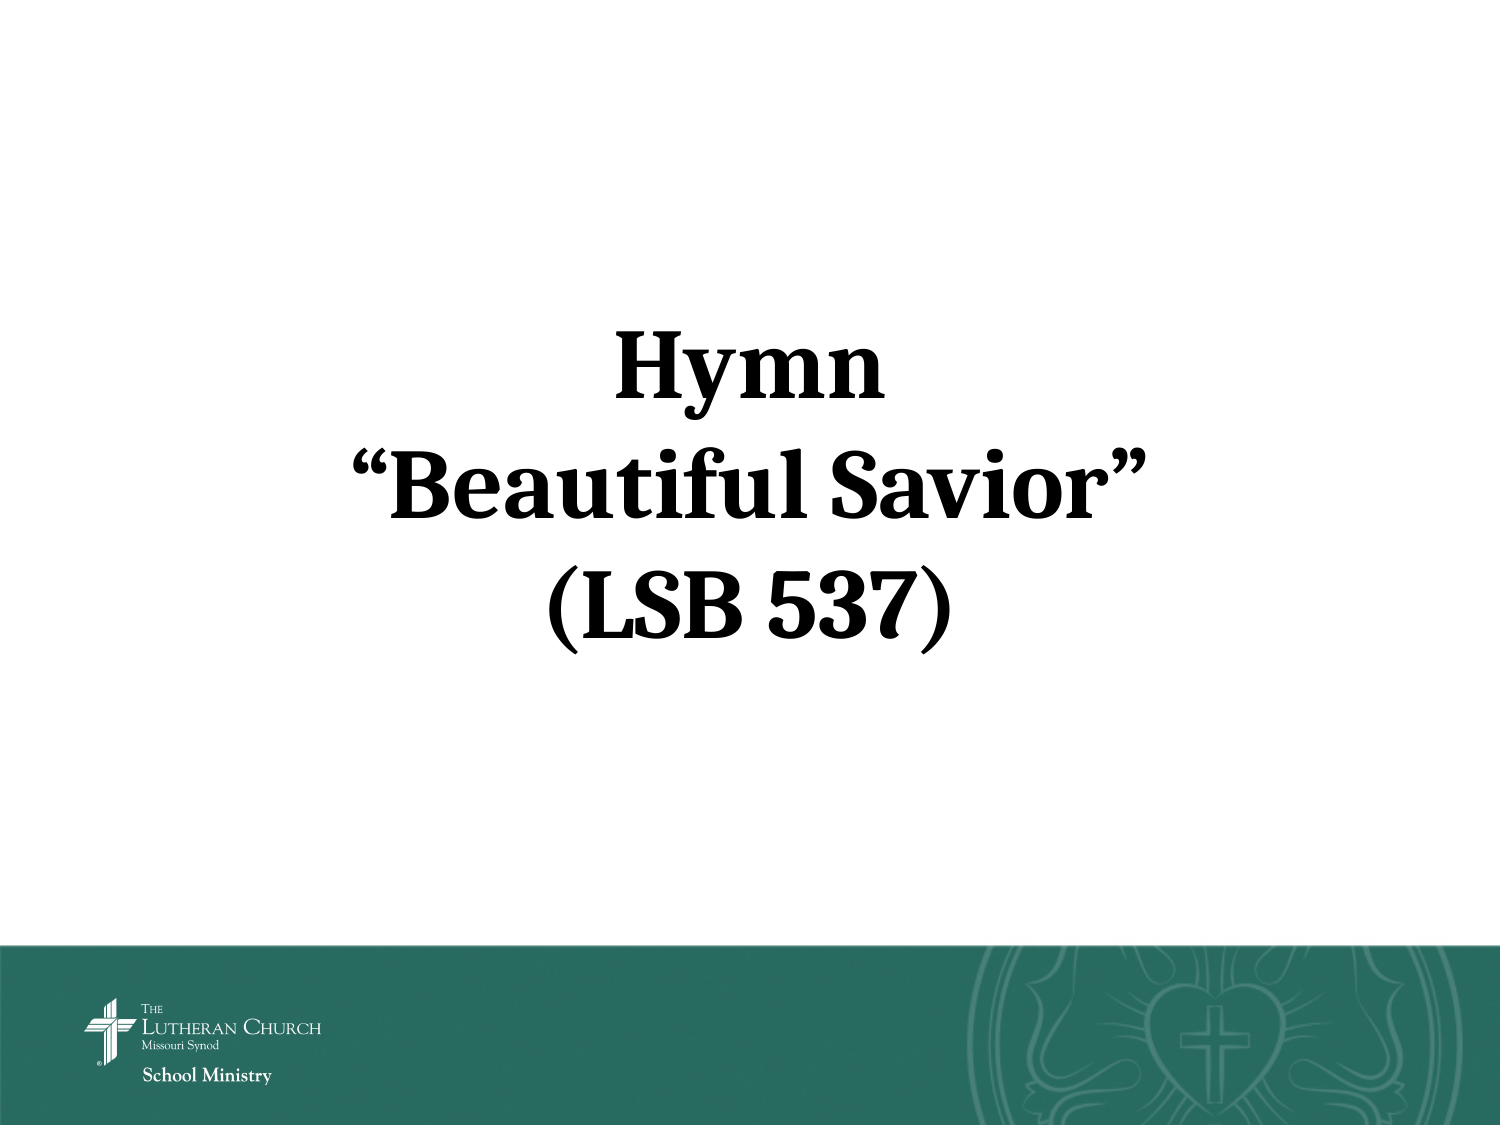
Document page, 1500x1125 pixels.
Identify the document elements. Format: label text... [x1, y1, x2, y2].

title Hymn “Beautiful Savior” (LSB 537) [73, 152, 1427, 804]
picture [0, 0, 1500, 1125]
